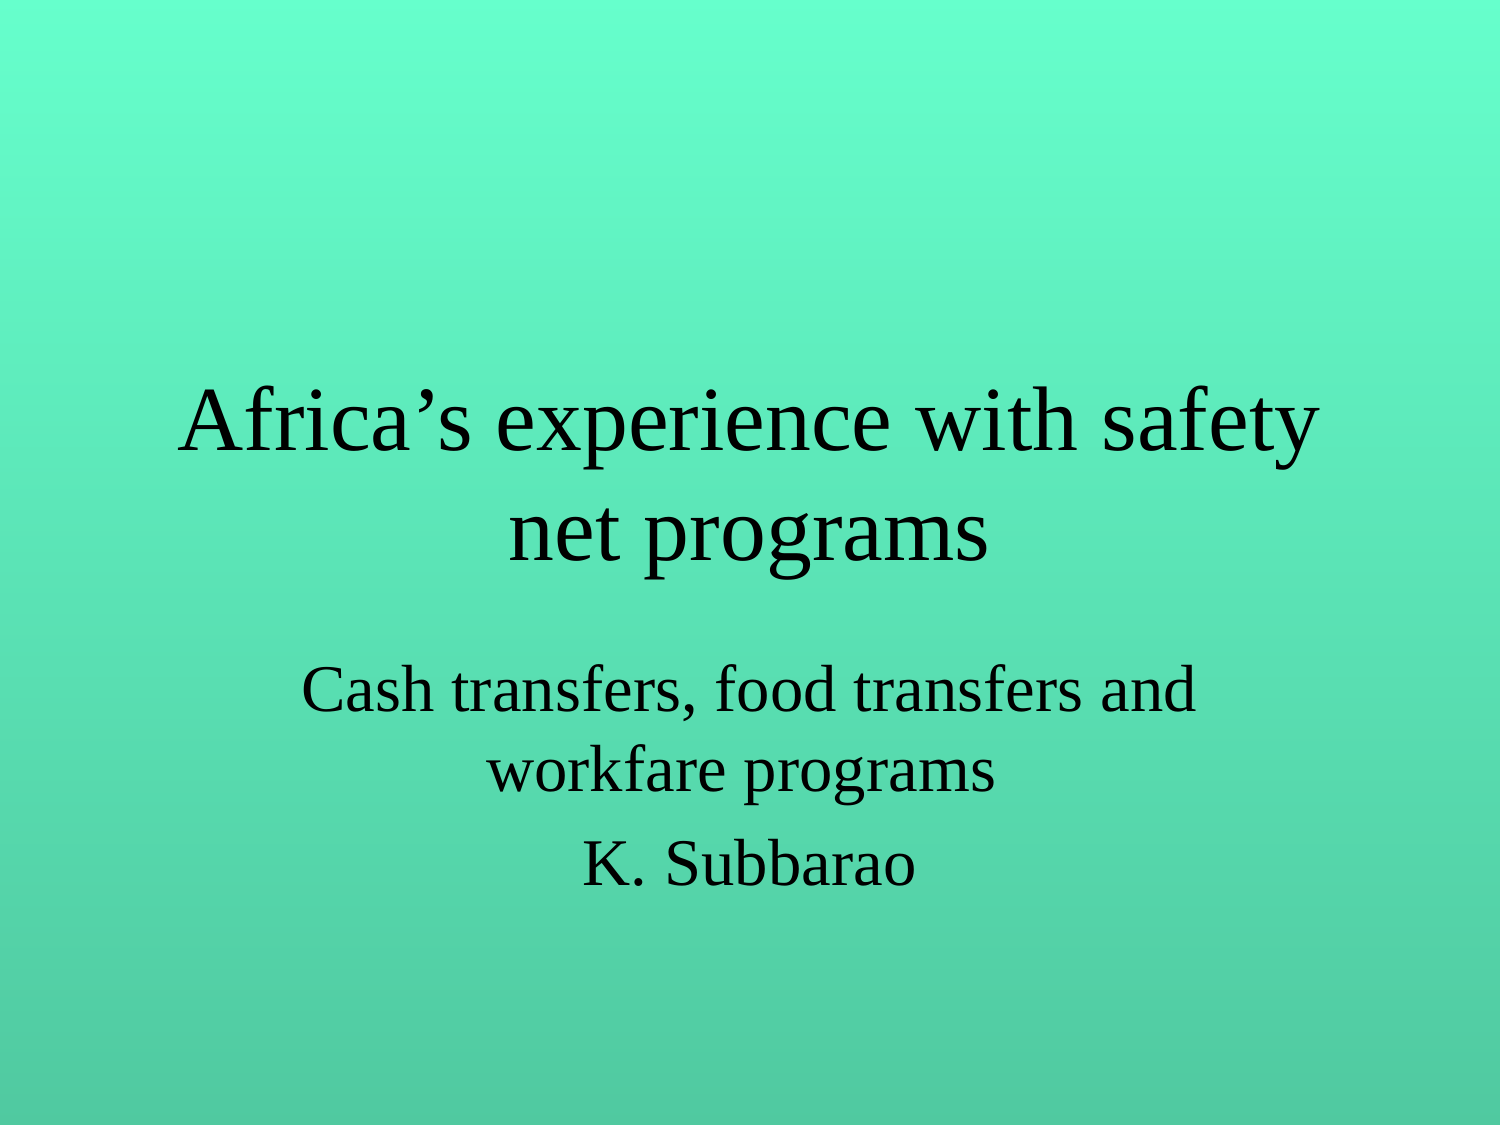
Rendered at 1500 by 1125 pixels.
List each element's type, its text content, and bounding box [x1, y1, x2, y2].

subtitle Cash transfers, food transfers and workfare programs K. Subbarao [224, 637, 1276, 926]
title Africa’s experience with safety net programs [112, 374, 1388, 563]
